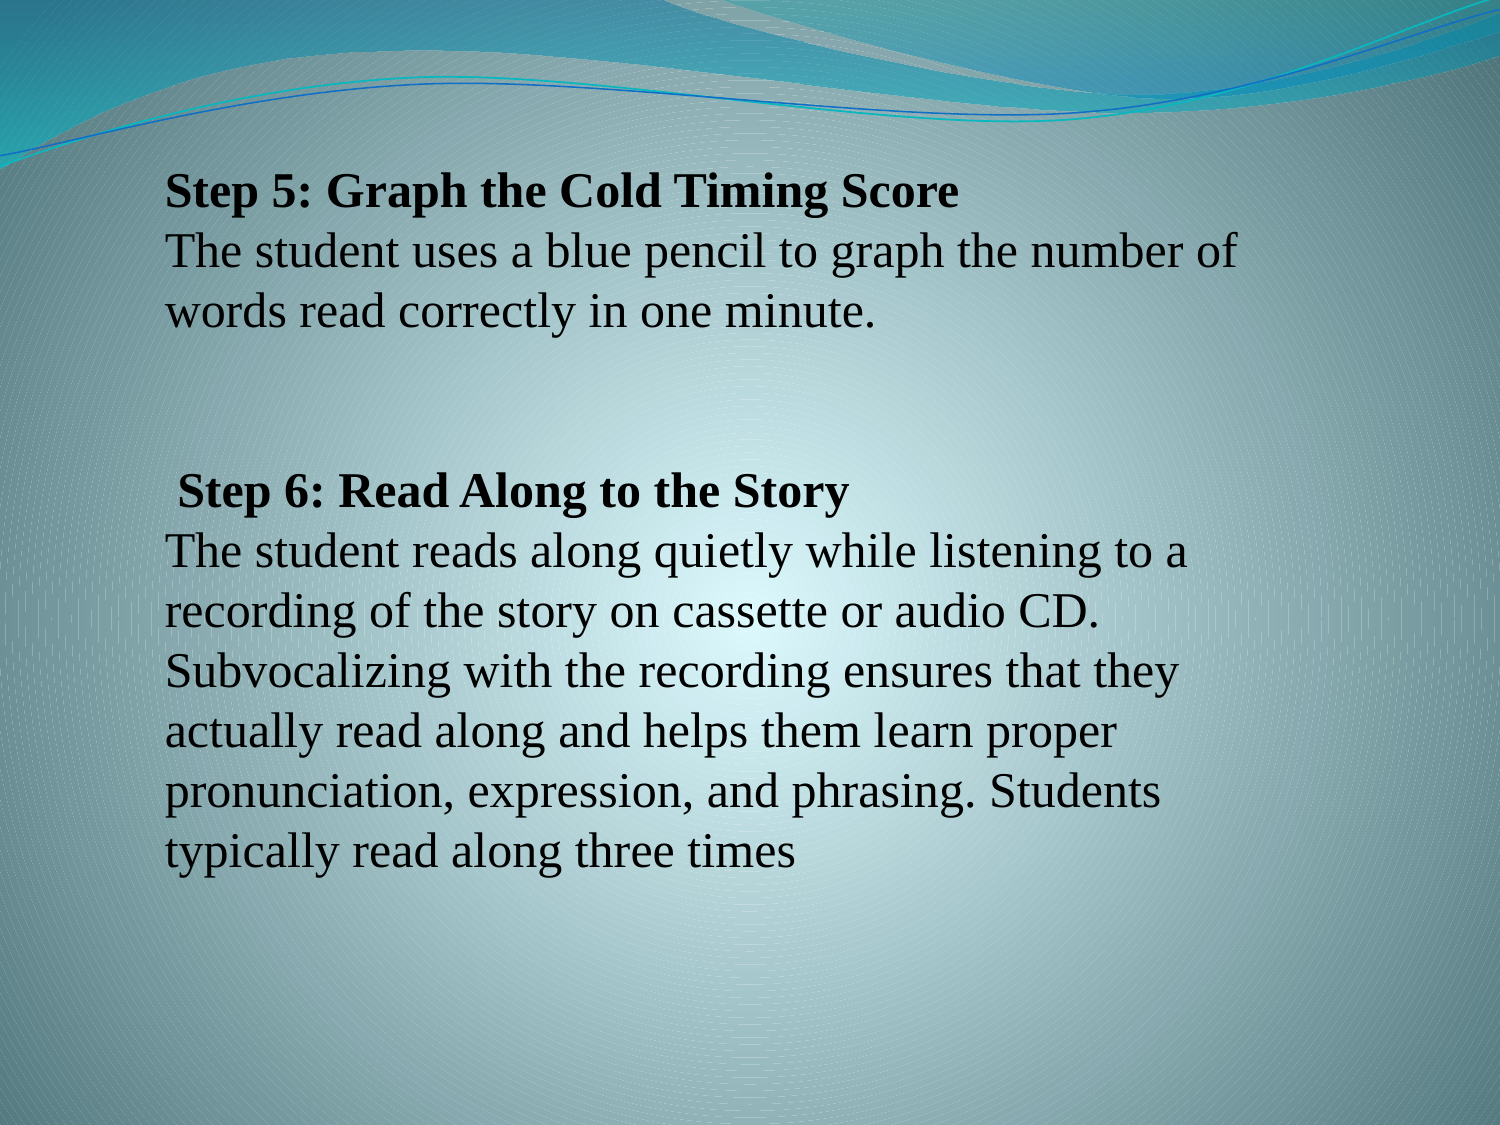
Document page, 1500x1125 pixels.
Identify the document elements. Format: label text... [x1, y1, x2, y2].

text_box Step 5: Graph the Cold Timing Score The student uses a blue pencil to graph the number of words read correctly in one minute. Step 6: Read Along to the Story The student reads along quietly while listening to a recording of the story on cassette or audio CD. Subvocalizing with the recording ensures that they actually read along and helps them learn proper pronunciation, expression, and phrasing. Students typically read along three times [150, 149, 1313, 1055]
